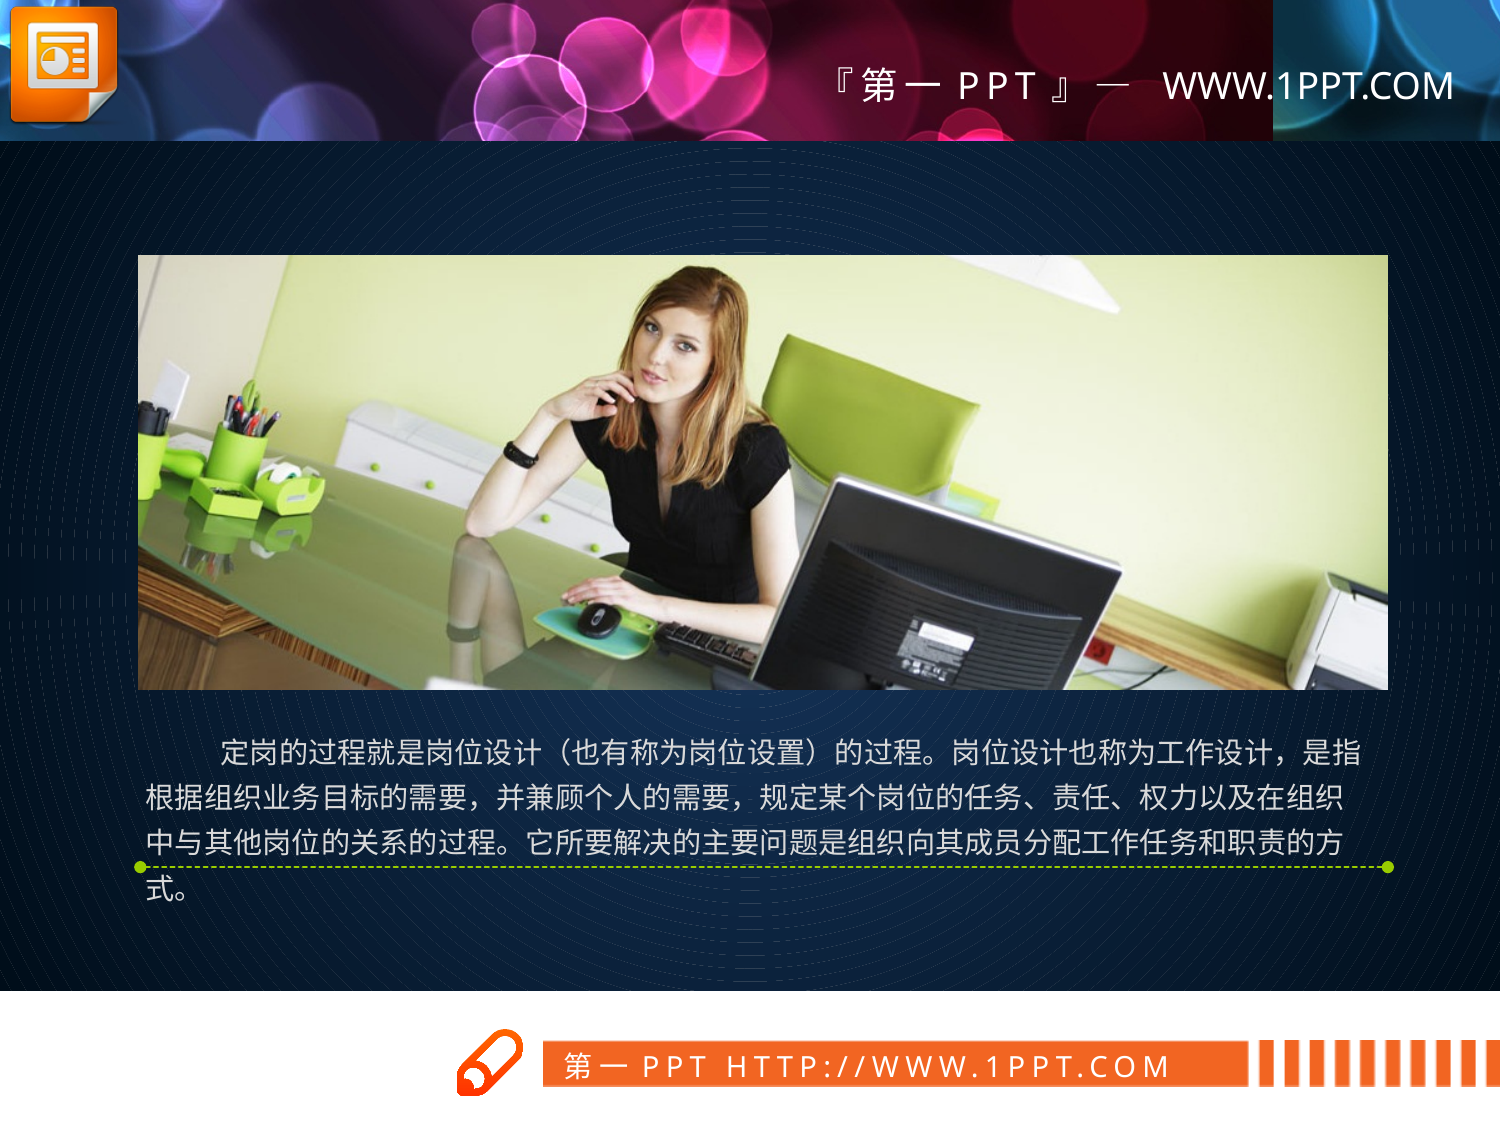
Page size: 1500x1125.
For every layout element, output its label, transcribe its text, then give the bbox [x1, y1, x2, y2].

text_box 定岗的过程就是岗位设计（也有称为岗位设置）的过程。岗位设计也称为工作设计，是指根据组织业务目标的需要，并兼顾个人的需要，规定某个岗位的任务、责任、权力以及在组织中与其他岗位的关系的过程。它所要解决的主要问题是组织向其成员分配工作任务和职责的方式。 [130, 716, 1388, 913]
picture [0, 0, 1500, 141]
picture [138, 255, 1389, 690]
picture [543, 1040, 1500, 1087]
